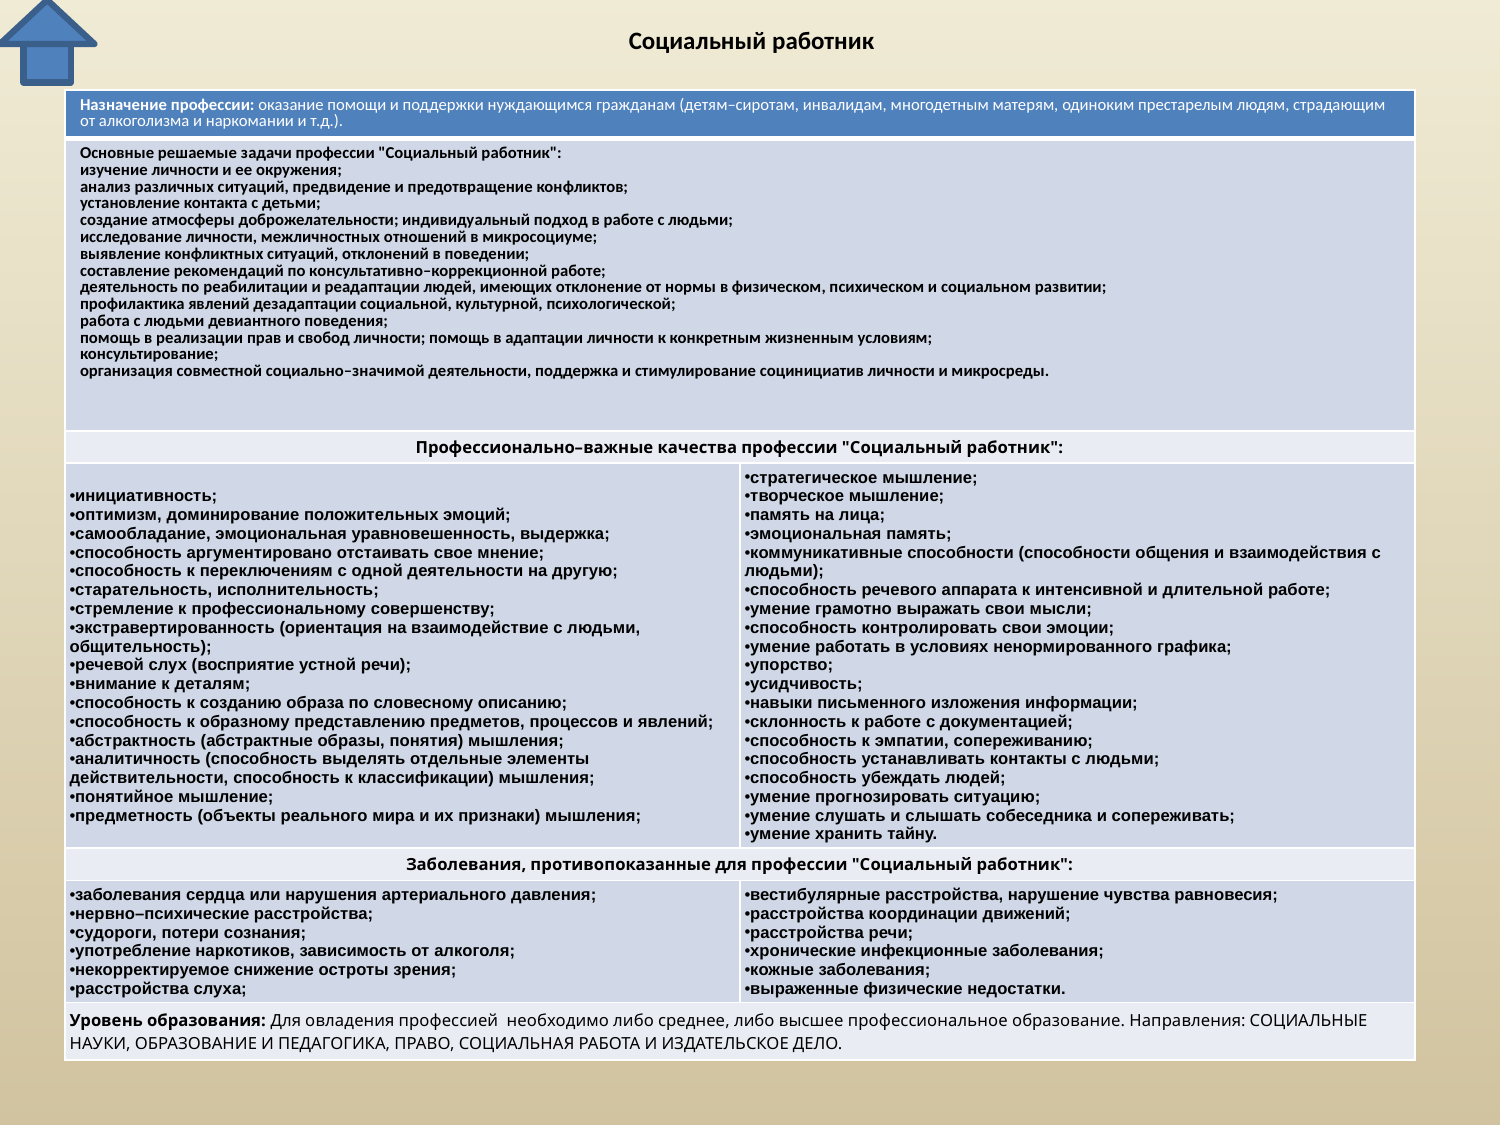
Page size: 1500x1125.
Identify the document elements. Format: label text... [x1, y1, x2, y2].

table_header Назначение профессии: оказание помощи и поддержки нуждающимся гражданам (детям–сиротам, инвалидам, многодетным матерям, одиноким престарелым людям, страдающим от алкоголизма и наркомании и т.д.). [66, 91, 1414, 136]
table_cell Заболевания, противопоказанные для профессии "Социальный работник": [66, 849, 1414, 880]
table_cell Основные решаемые задачи профессии "Социальный работник": изучение личности и ее окружения; анализ различных ситуаций, предвидение и предотвращение конфликтов; установление контакта с детьми; создание атмосферы доброжелательности; индивидуальный подход в работе с людьми; исследование личности, межличностных отношений в микросоциуме; выявление конфликтных ситуаций, отклонений в поведении; составление рекомендаций по консультативно–коррекционной работе; деятельность по реабилитации и реадаптации людей, имеющих отклонение от нормы в физическом, психическом и социальном развитии; профилактика явлений дезадаптации социальной, культурной, психологической; работа с людьми девиантного поведения; помощь в реализации прав и свобод личности; помощь в адаптации личности к конкретным жизненным условиям; консультирование; организация совместной социально–значимой деятельности, поддержка и стимулирование социнициатив личности и микросреды. [66, 141, 1414, 430]
title Социальный работник [103, 0, 1427, 79]
table_cell вестибулярные расстройства, нарушение чувства равновесия; расстройства координации движений; расстройства речи; хронические инфекционные заболевания; кожные заболевания; выраженные физические недостатки. [741, 881, 1414, 1002]
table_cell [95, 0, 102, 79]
table_cell Профессионально–важные качества профессии "Социальный работник": [66, 432, 1414, 462]
table_cell стратегическое мышление; творческое мышление; память на лица; эмоциональная память; коммуникативные способности (способности общения и взаимодействия с людьми); способность речевого аппарата к интенсивной и длительной работе; умение грамотно выражать свои мысли; способность контролировать свои эмоции; умение работать в условиях ненормированного графика; упорство; усидчивость; навыки письменного изложения информации; склонность к работе с документацией; способность к эмпатии, сопереживанию; способность устанавливать контакты с людьми; способность убеждать людей; умение прогнозировать ситуацию; умение слушать и слышать собеседника и сопереживать; умение хранить тайну. [741, 464, 1414, 847]
table_cell заболевания сердца или нарушения артериального давления; нервно–психические расстройства; судороги, потери сознания; употребление наркотиков, зависимость от алкоголя; некорректируемое снижение остроты зрения; расстройства слуха; [66, 881, 739, 1002]
table_cell инициативность; оптимизм, доминирование положительных эмоций; самообладание, эмоциональная уравновешенность, выдержка; способность аргументировано отстаивать свое мнение; способность к переключениям с одной деятельности на другую; старательность, исполнительность; стремление к профессиональному совершенству; экстравертированность (ориентация на взаимодействие с людьми, общительность); речевой слух (восприятие устной речи); внимание к деталям; способность к созданию образа по словесному описанию; способность к образному представлению предметов, процессов и явлений; абстрактность (абстрактные образы, понятия) мышления; аналитичность (способность выделять отдельные элементы действительности, способность к классификации) мышления; понятийное мышление; предметность (объекты реального мира и их признаки) мышления; [66, 464, 739, 847]
table_cell Уровень образования: Для овладения профессией необходимо либо среднее, либо высшее профессиональное образование. Направления: СОЦИАЛЬНЫЕ НАУКИ, ОБРАЗОВАНИЕ И ПЕДАГОГИКА, ПРАВО, СОЦИАЛЬНАЯ РАБОТА И ИЗДАТЕЛЬСКОЕ ДЕЛО. [66, 1003, 1414, 1059]
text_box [1, 1, 93, 81]
